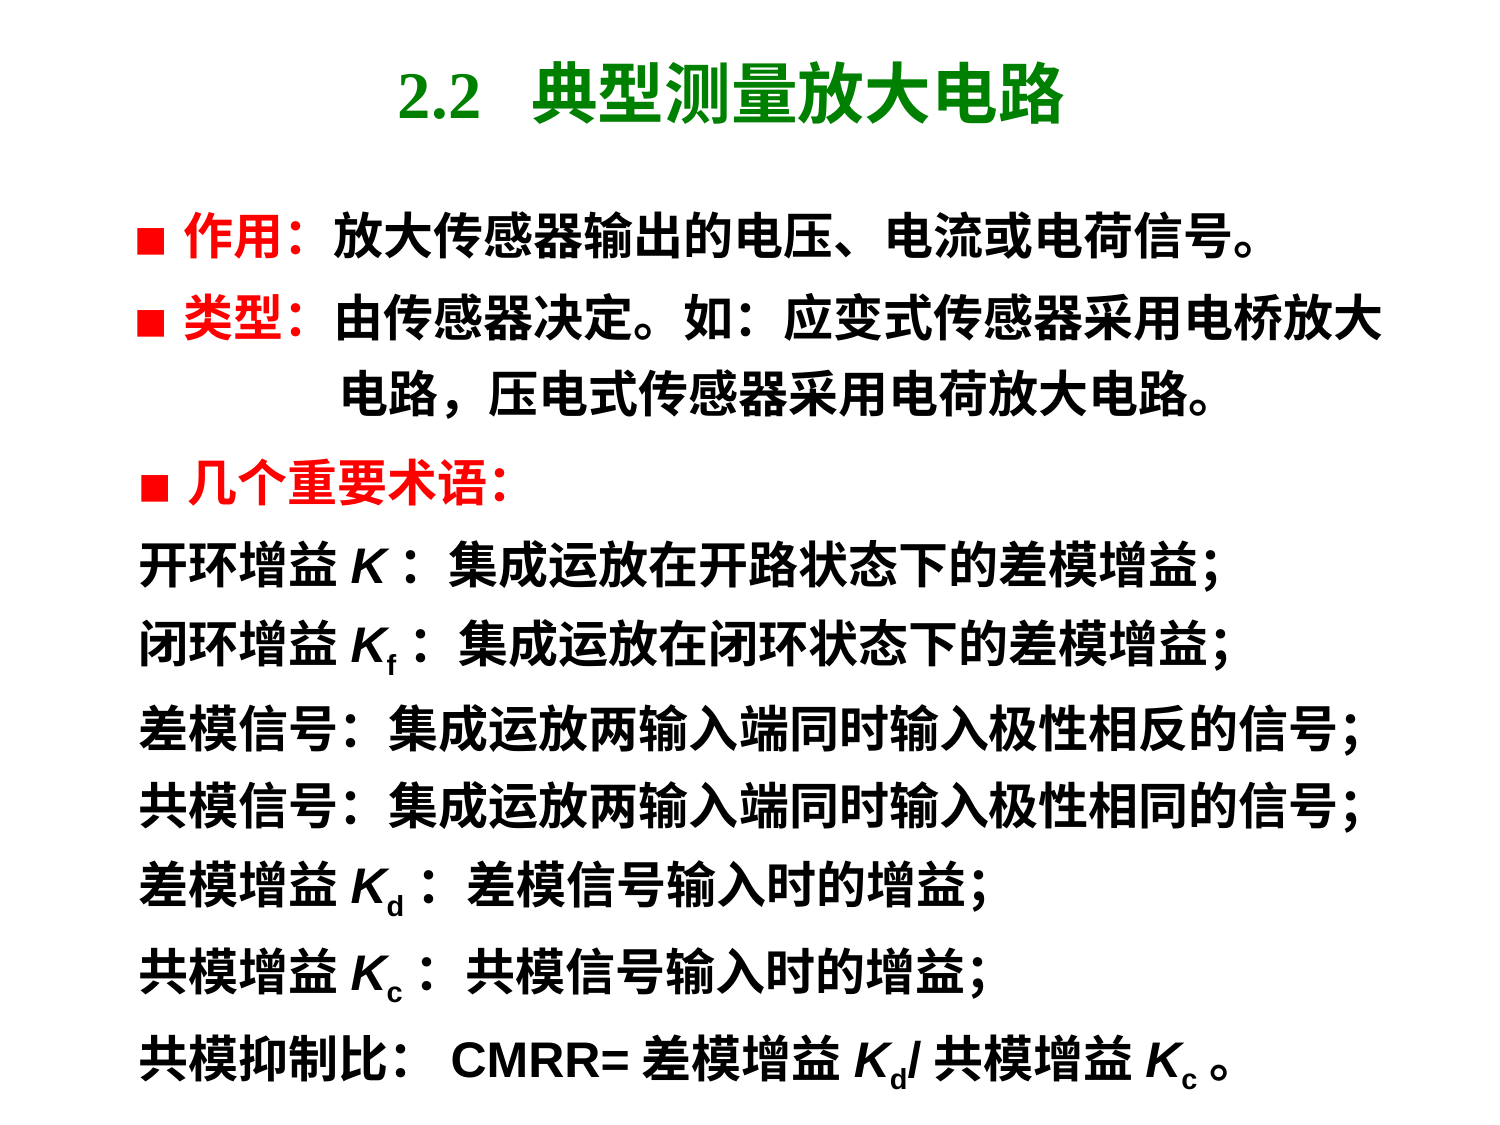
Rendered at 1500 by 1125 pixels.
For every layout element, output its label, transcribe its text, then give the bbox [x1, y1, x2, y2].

list ■ 作用：放大传感器输出的电压、电流或电荷信号。 ■ 类型：由传感器决定。如：应变式传感器采用电桥放大 电路，压电式传感器采用电荷放大电路。 [119, 184, 1500, 469]
text_box ■ 几个重要术语： 开环增益K：集成运放在开路状态下的差模增益； 闭环增益Kf：集成运放在闭环状态下的差模增益； 差模信号：集成运放两输入端同时输入极性相反的信号； 共模信号：集成运放两输入端同时输入极性相同的信号； 差模增益Kd：差模信号输入时的增益； 共模增益Kc：共模信号输入时的增益； 共模抑制比：CMRR=差模增益Kd/共模增益Kc。 [123, 432, 1500, 1121]
title 2.2 典型测量放大电路 [40, 18, 1381, 135]
